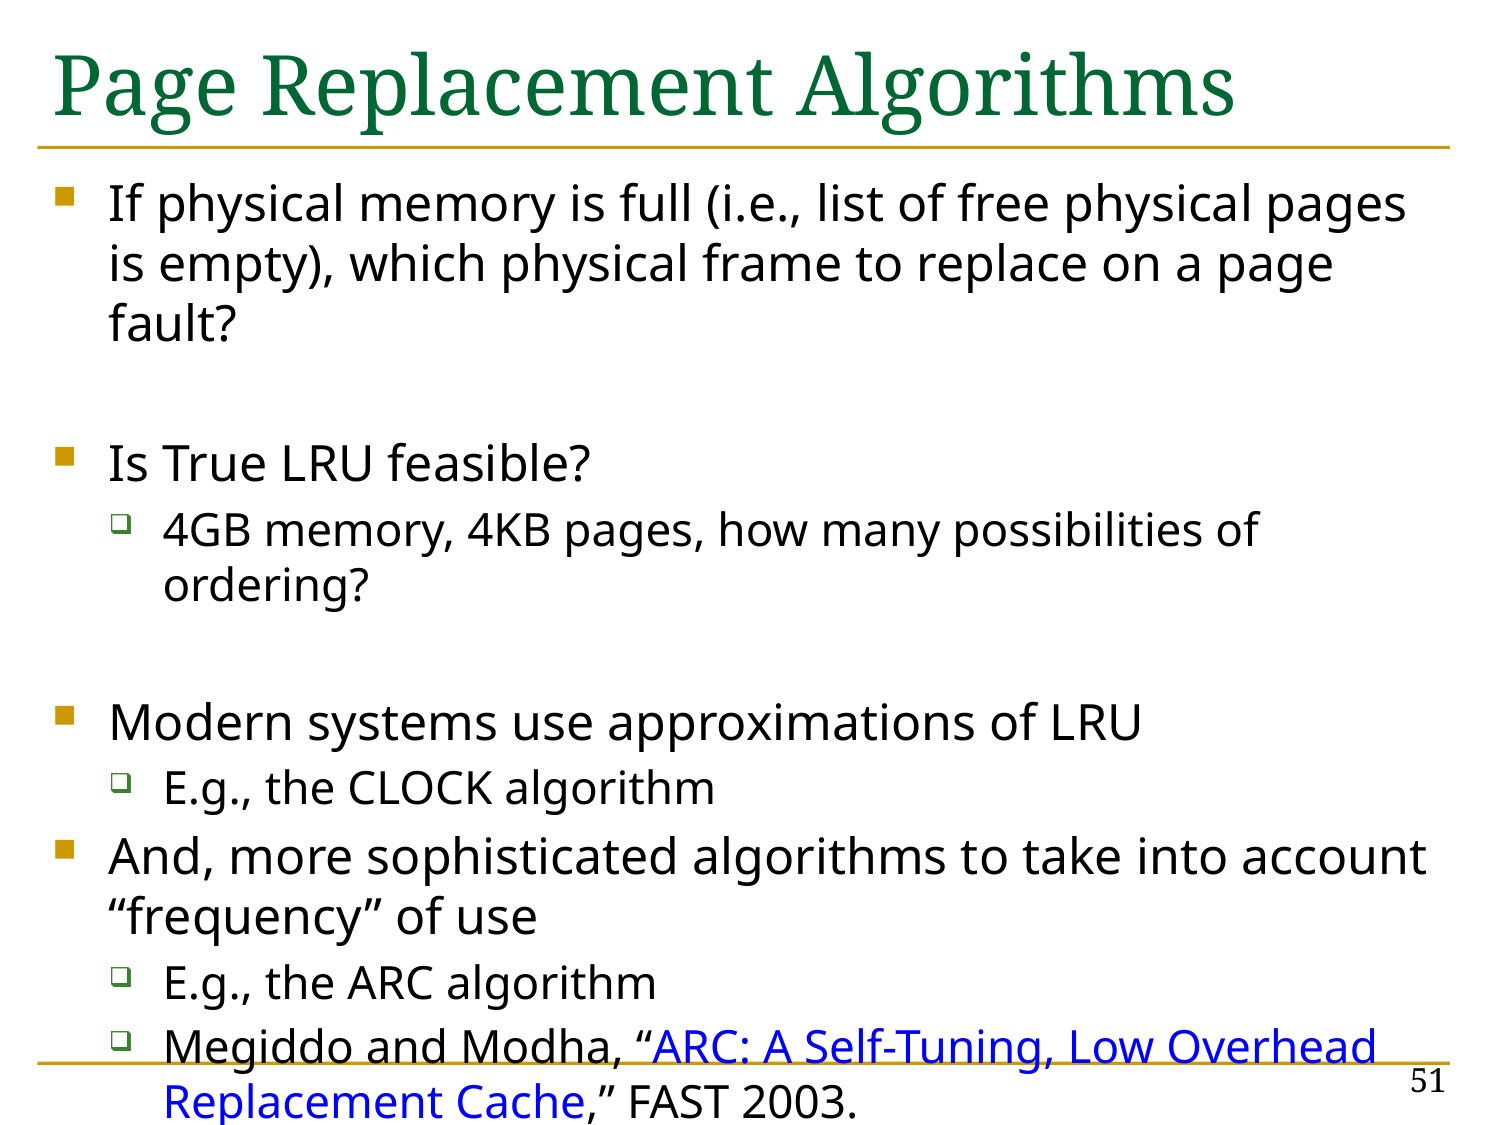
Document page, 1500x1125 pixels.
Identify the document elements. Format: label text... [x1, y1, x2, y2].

slide_number 51 [1111, 1036, 1462, 1112]
list If physical memory is full (i.e., list of free physical pages is empty), which physical frame to replace on a page fault? Is True LRU feasible? 4GB memory, 4KB pages, how many possibilities of ordering? Modern systems use approximations of LRU E.g., the CLOCK algorithm And, more sophisticated algorithms to take into account “frequency” of use E.g., the ARC algorithm Megiddo and Modha, “ARC: A Self-Tuning, Low Overhead Replacement Cache,” FAST 2003. [37, 163, 1450, 1016]
title Page Replacement Algorithms [37, 24, 1450, 163]
